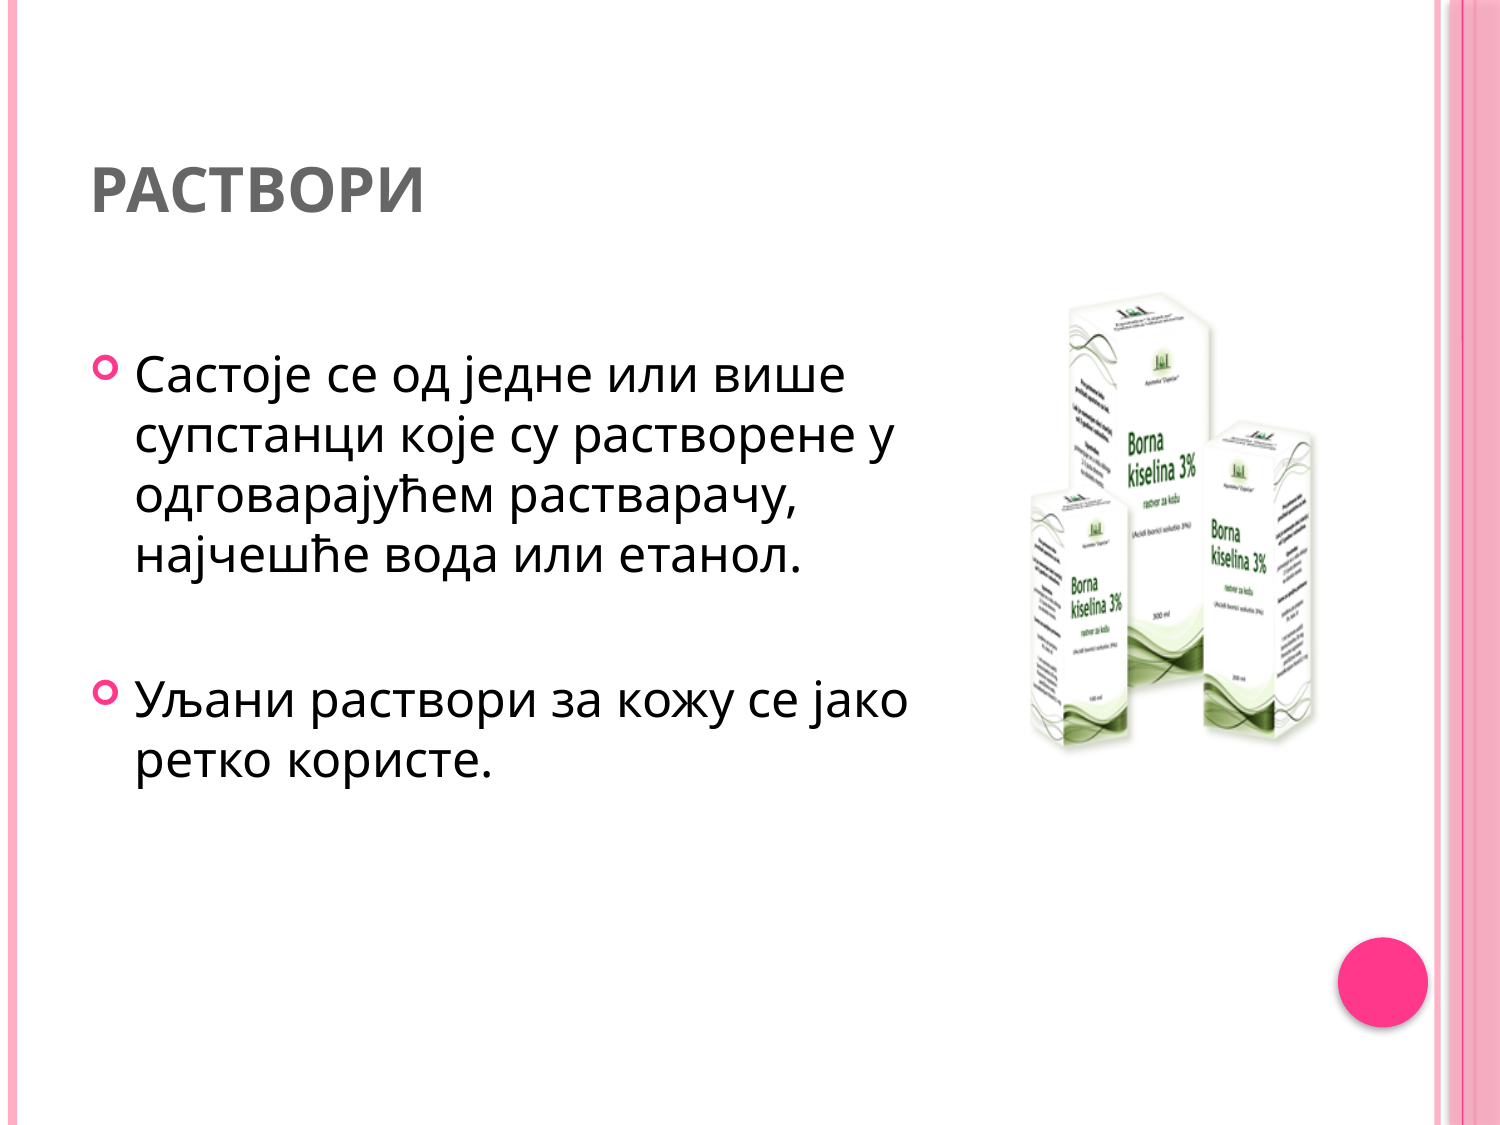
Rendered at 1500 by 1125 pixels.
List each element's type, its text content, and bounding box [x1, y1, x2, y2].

title Раствори [75, 45, 1300, 233]
picture [986, 286, 1363, 763]
list Састоје се од једне или више супстанци које су растворене у одговарајућем растварачу, најчешће вода или етанол. Уљани раствори за кожу се јако ретко користе. [75, 262, 988, 1062]
